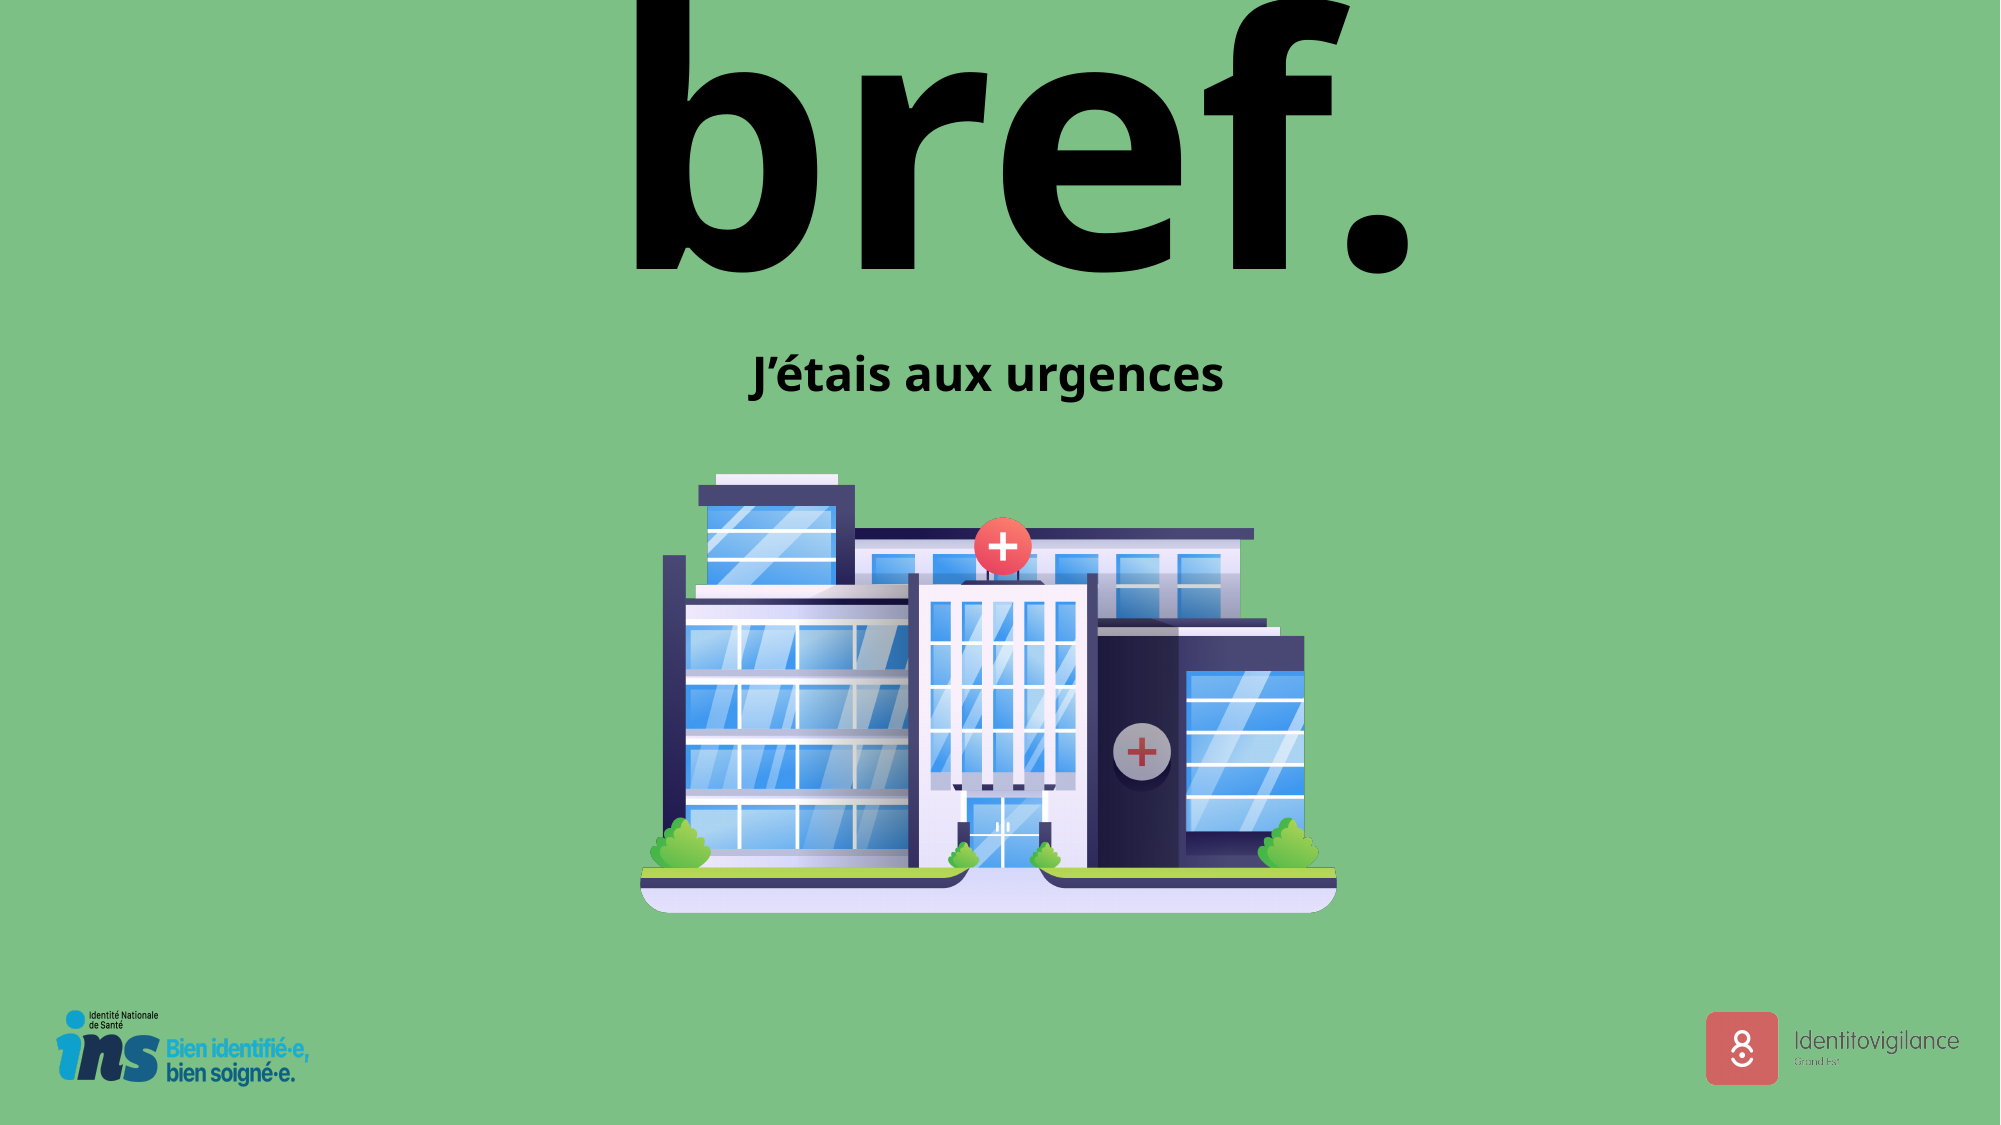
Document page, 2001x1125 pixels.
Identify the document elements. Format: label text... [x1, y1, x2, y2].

text_box bref. [451, 166, 1588, 348]
text_box [639, 474, 1337, 914]
text_box J’étais aux urgences [721, 348, 1256, 401]
picture [41, 992, 324, 1105]
picture [1706, 1012, 1959, 1085]
